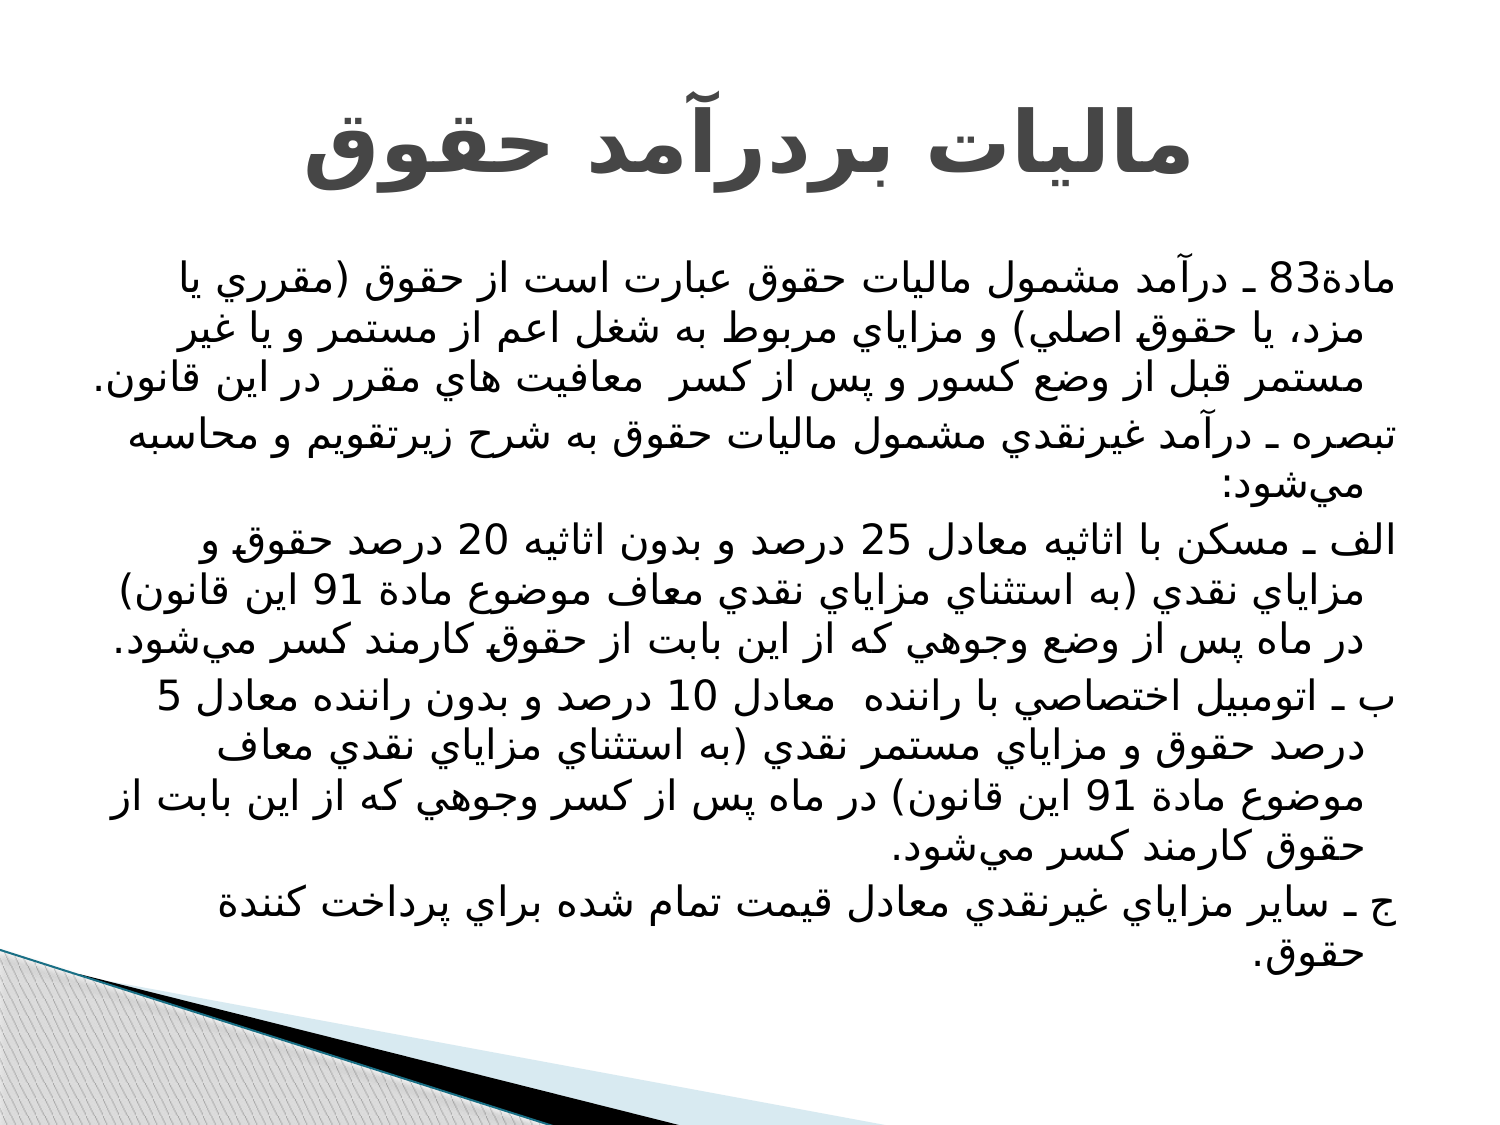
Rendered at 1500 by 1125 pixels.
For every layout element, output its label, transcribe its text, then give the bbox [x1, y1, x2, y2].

title مالیات بردرآمد حقوق [75, 45, 1425, 233]
list مادة83 ـ درآمد مشمول ماليات حقوق عبارت است از حقوق (مقرري يا مزد، يا حقوق اصلي‌) و مزاياي مربوط به شغل اعم از مستمر و يا غير مستمر قبل از وضع کسور و پس از کسر معافيت‌ هاي ‌مقرر در اين قانون‌. تبصره ـ درآمد غيرنقدي مشمول ماليات حقوق به شرح زيرتقويم و محاسبه مي‌شود: الف ـ مسکن با اثاثيه معادل 25 درصد و بدون اثاثيه 20 درصد حقوق و مزاياي نقدي (به استثناي مزاياي نقدي معاف ‌موضوع مادة 91 اين قانون‌) در ماه پس از وضع وجوهي که از اين ‌بابت از حقوق کارمند کسر مي‌شود. ب ـ اتومبيل اختصاصي با راننده معادل 10 درصد و بدون ‌راننده معادل 5 درصد حقوق و مزاياي مستمر نقدي (به استثناي ‌مزاياي نقدي معاف موضوع مادة 91 اين قانون‌) در ماه پس از کسر وجوهي که از اين بابت از حقوق کارمند کسر مي‌شود. ج ـ ساير مزاياي غيرنقدي معادل قيمت تمام ‌شده براي ‌پرداخت ‌کنندة حقوق. [75, 243, 1425, 986]
